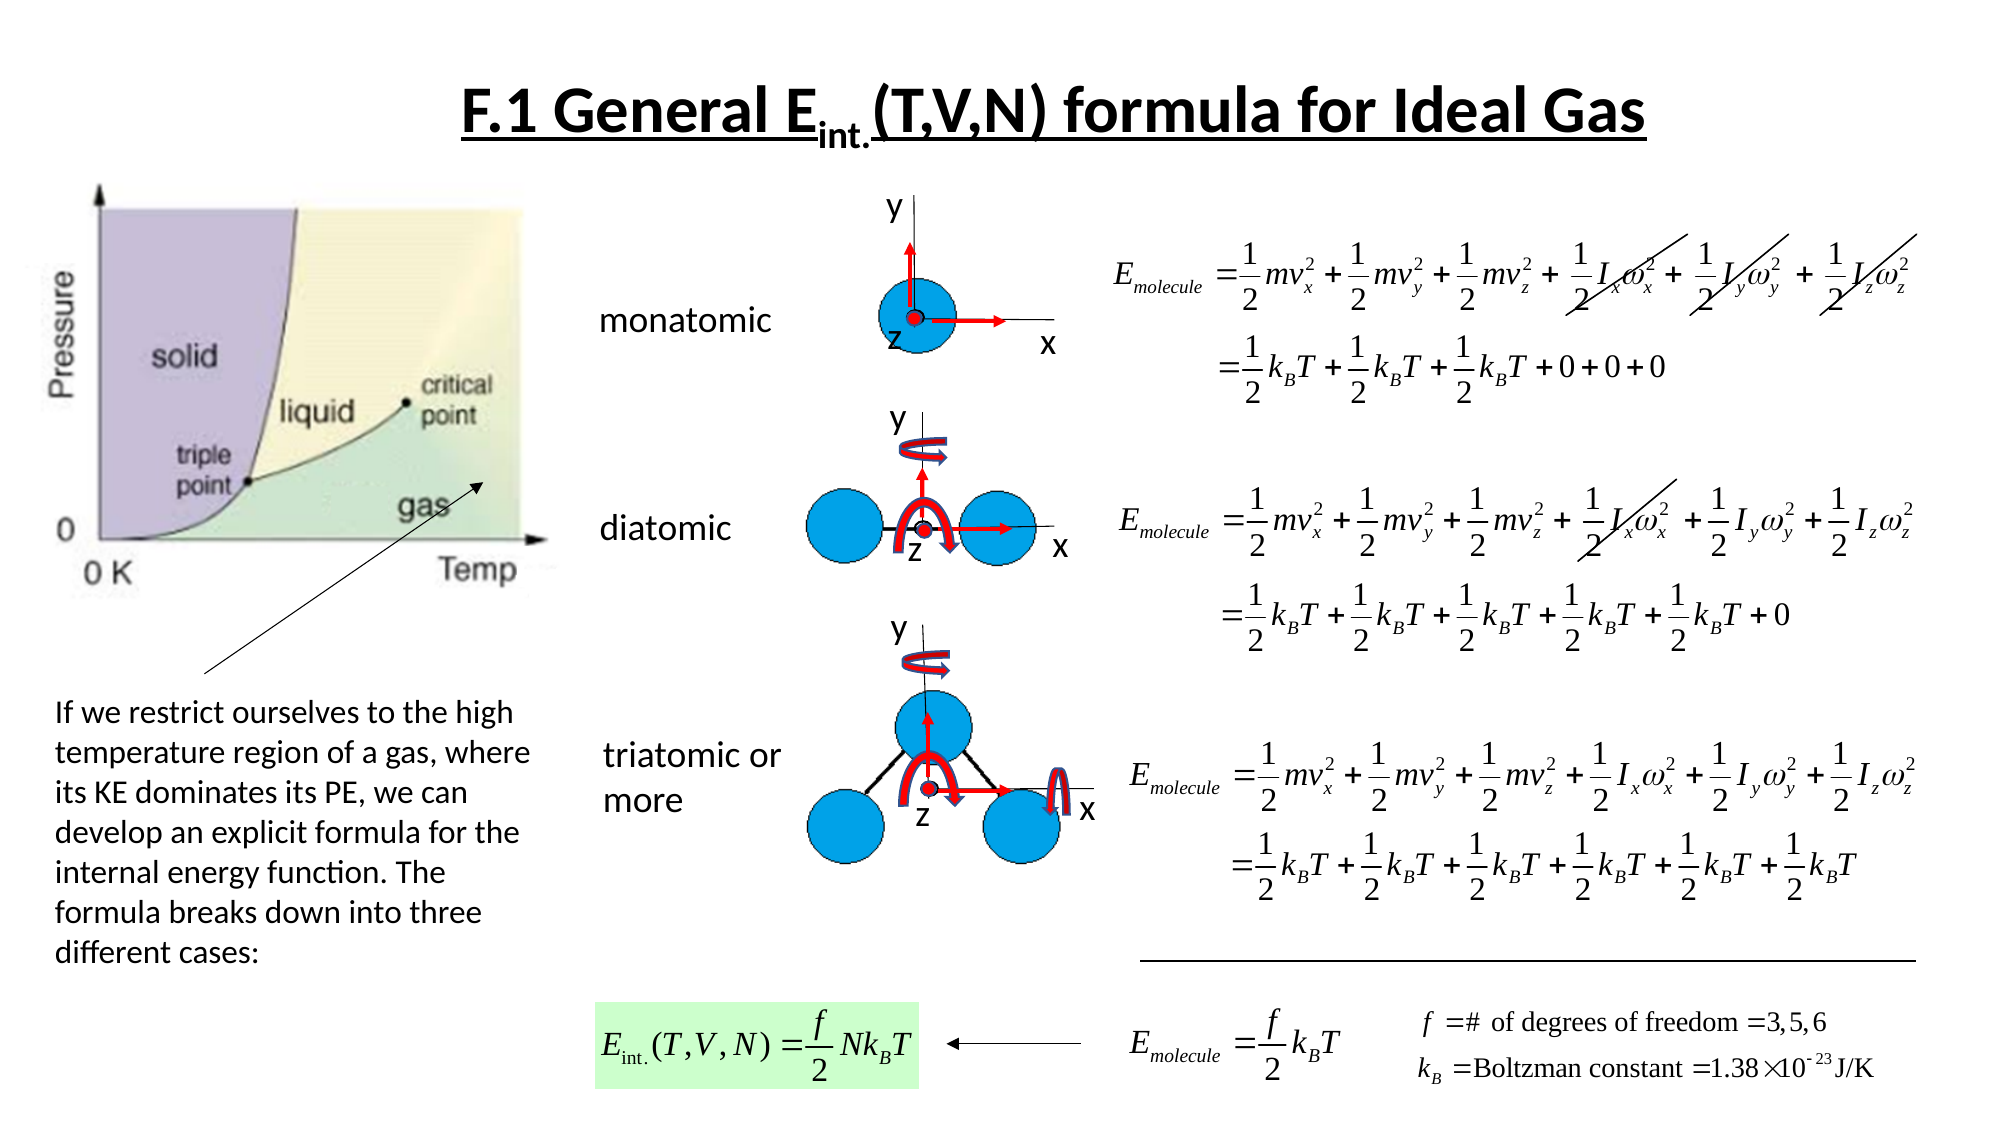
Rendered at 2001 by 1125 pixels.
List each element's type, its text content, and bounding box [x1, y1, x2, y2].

text_box [923, 436, 948, 447]
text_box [595, 1001, 920, 1090]
text_box [929, 661, 951, 679]
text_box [1123, 732, 1922, 820]
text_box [1123, 1000, 1349, 1088]
text_box [923, 448, 948, 467]
text_box y [874, 384, 922, 445]
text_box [796, 467, 1048, 585]
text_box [802, 679, 1072, 883]
text_box [901, 651, 923, 674]
text_box x [1072, 775, 1111, 836]
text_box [1112, 472, 1919, 570]
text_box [1224, 823, 1867, 909]
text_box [1214, 573, 1797, 659]
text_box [923, 625, 929, 799]
text_box [898, 438, 922, 461]
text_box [20, 154, 596, 614]
text_box triatomic or more [588, 722, 797, 828]
text_box y [871, 172, 919, 233]
text_box y [875, 594, 923, 655]
text_box diatomic [596, 495, 747, 556]
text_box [204, 482, 484, 674]
text_box If we restrict ourselves to the high temperature region of a gas, where its KE dominates its PE, we can develop an explicit formula for the internal energy function. The formula breaks down into three different cases: [40, 683, 548, 978]
text_box monatomic [596, 287, 788, 347]
text_box [929, 650, 950, 660]
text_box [862, 253, 971, 374]
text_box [1211, 325, 1672, 411]
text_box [1107, 227, 1924, 324]
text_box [1413, 1005, 1881, 1091]
text_box F.1 General Eint.(T,V,N) formula for Ideal Gas [446, 58, 1662, 165]
text_box x [1025, 310, 1072, 370]
text_box x [1048, 513, 1084, 573]
